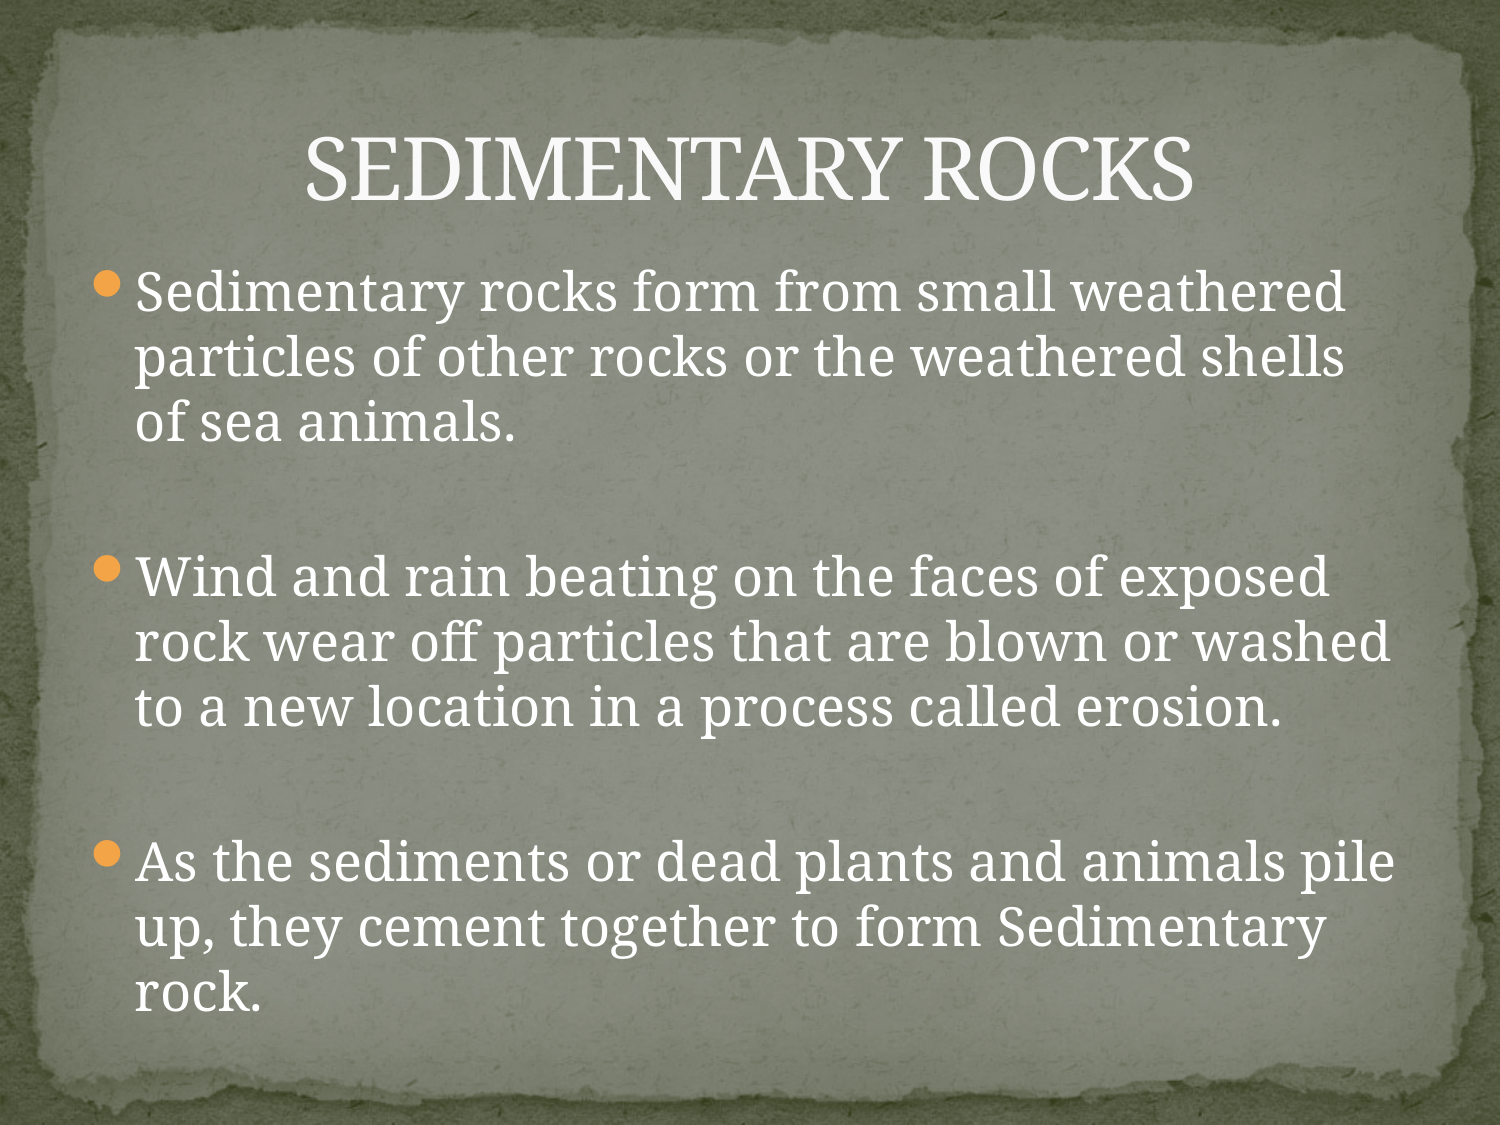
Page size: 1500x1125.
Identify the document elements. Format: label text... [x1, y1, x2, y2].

list Sedimentary rocks form from small weathered particles of other rocks or the weathered shells of sea animals. Wind and rain beating on the faces of exposed rock wear off particles that are blown or washed to a new location in a process called erosion. As the sediments or dead plants and animals pile up, they cement together to form Sedimentary rock. [75, 249, 1425, 1000]
title SEDIMENTARY ROCKS [74, 24, 1425, 225]
